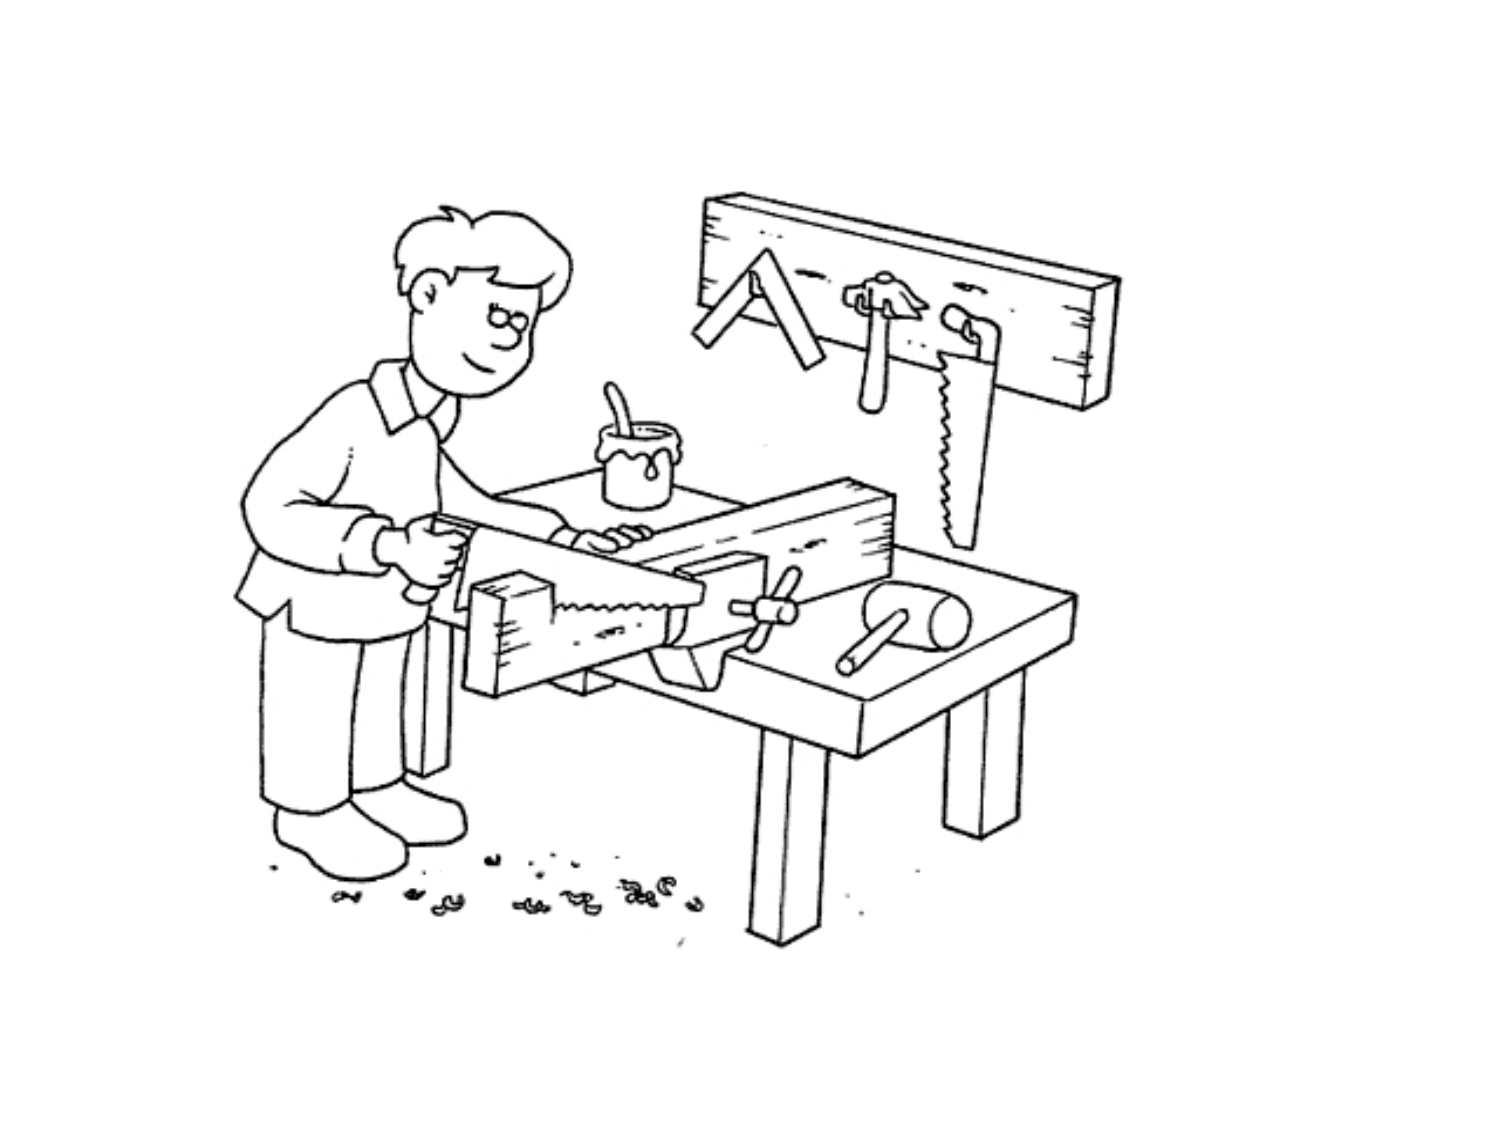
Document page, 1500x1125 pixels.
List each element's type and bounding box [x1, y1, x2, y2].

list [224, 137, 1136, 1006]
